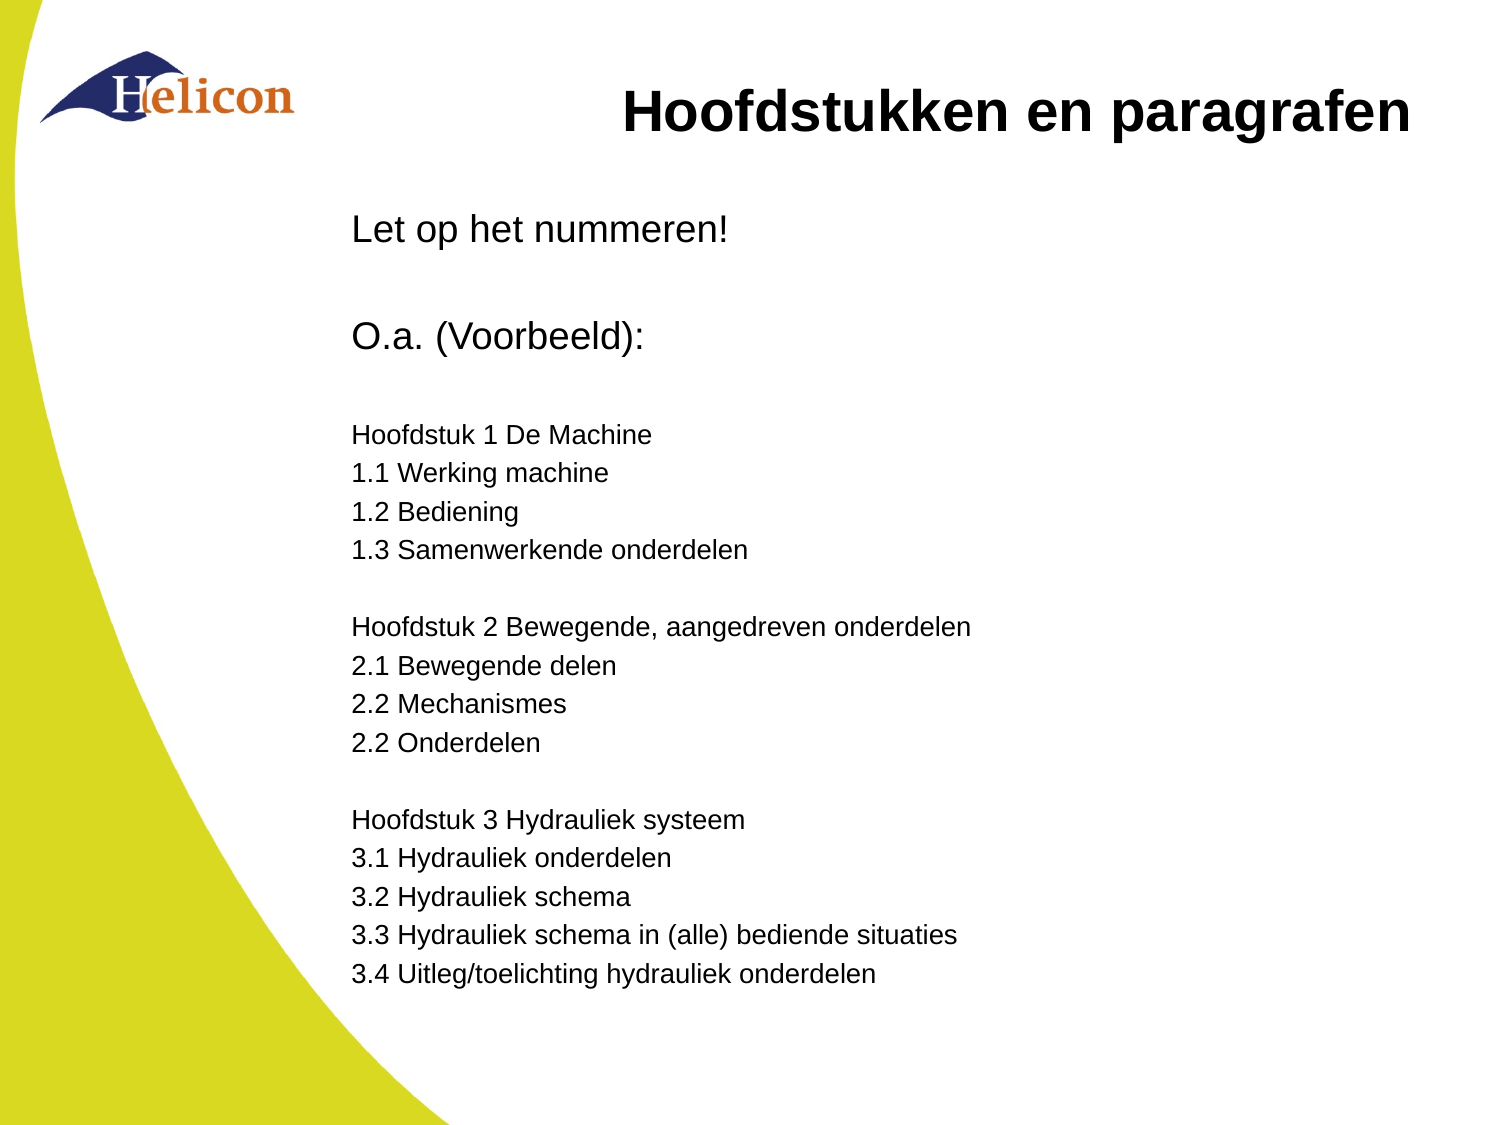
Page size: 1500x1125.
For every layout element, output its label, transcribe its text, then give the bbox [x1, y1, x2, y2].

title Hoofdstukken en paragrafen [337, 54, 1428, 161]
picture [0, 0, 1500, 1125]
list Let op het nummeren! O.a. (Voorbeeld): Hoofdstuk 1 De Machine 1.1 Werking machine 1.2 Bediening 1.3 Samenwerkende onderdelen Hoofdstuk 2 Bewegende, aangedreven onderdelen 2.1 Bewegende delen 2.2 Mechanismes 2.2 Onderdelen Hoofdstuk 3 Hydrauliek systeem 3.1 Hydrauliek onderdelen 3.2 Hydrauliek schema 3.3 Hydrauliek schema in (alle) bediende situaties 3.4 Uitleg/toelichting hydrauliek onderdelen [336, 196, 1425, 1005]
